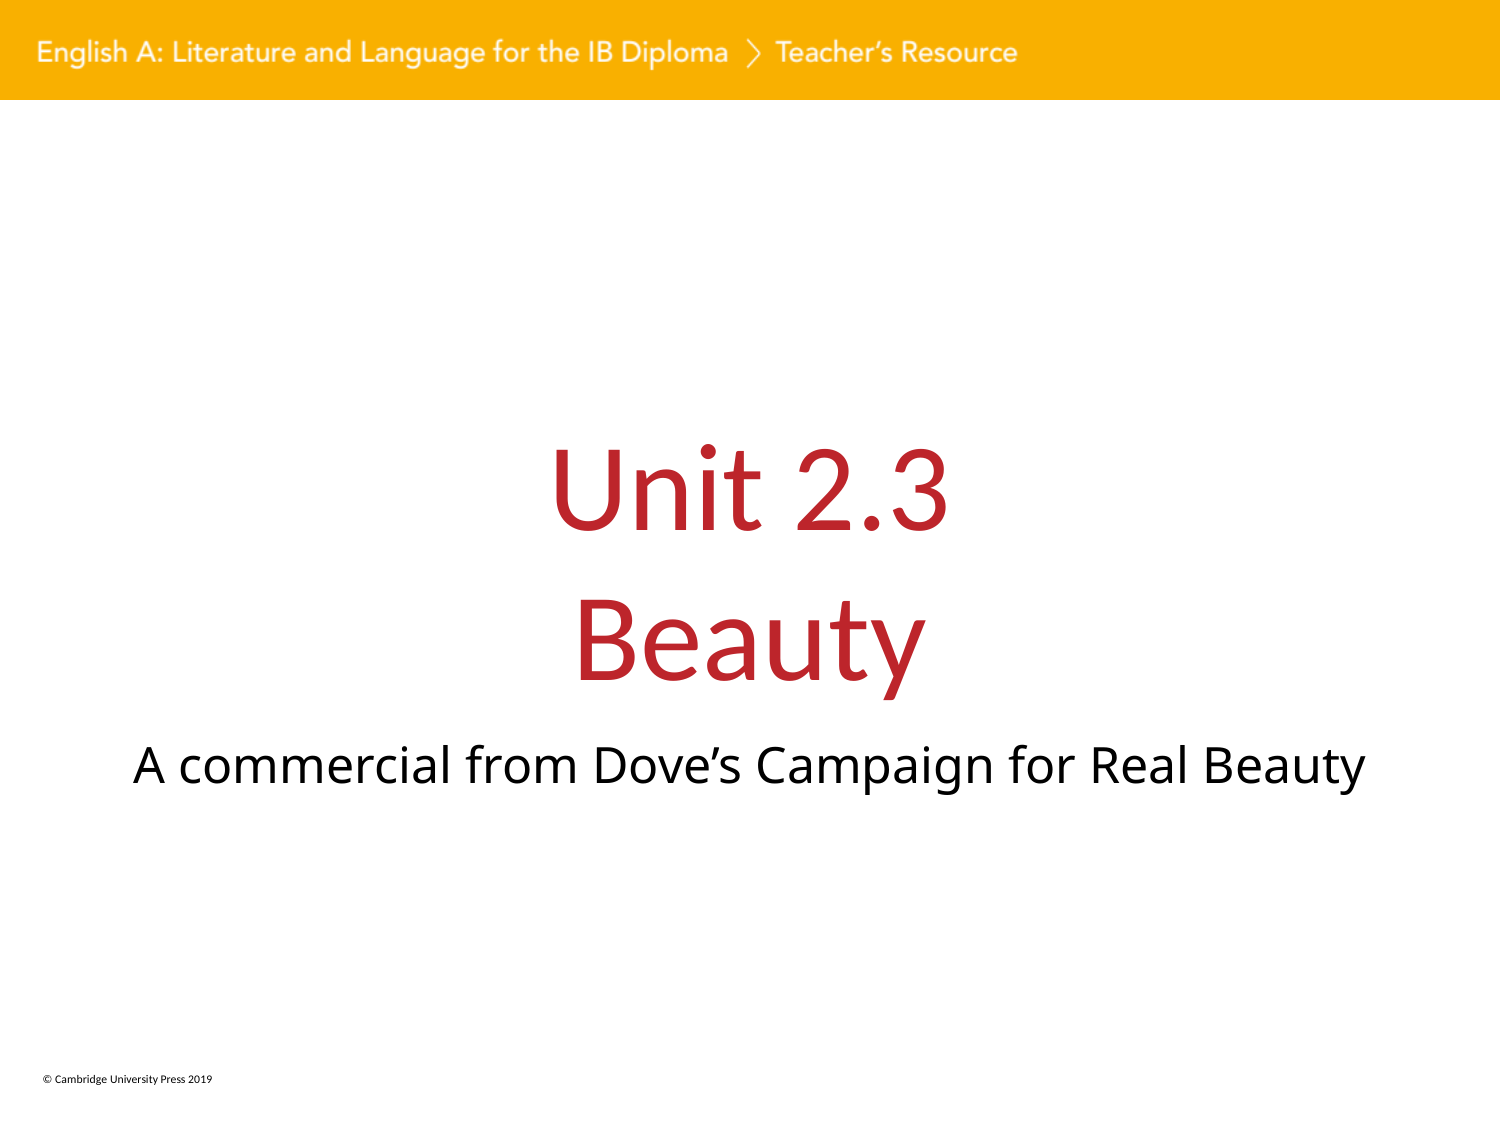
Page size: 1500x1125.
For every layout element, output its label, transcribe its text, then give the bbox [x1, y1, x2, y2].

picture [0, 0, 1500, 101]
subtitle © Cambridge University Press 2019 [27, 1063, 1388, 1093]
title Unit 2.3 Beauty A commercial from Dove’s Campaign for Real Beauty [112, 199, 1388, 999]
